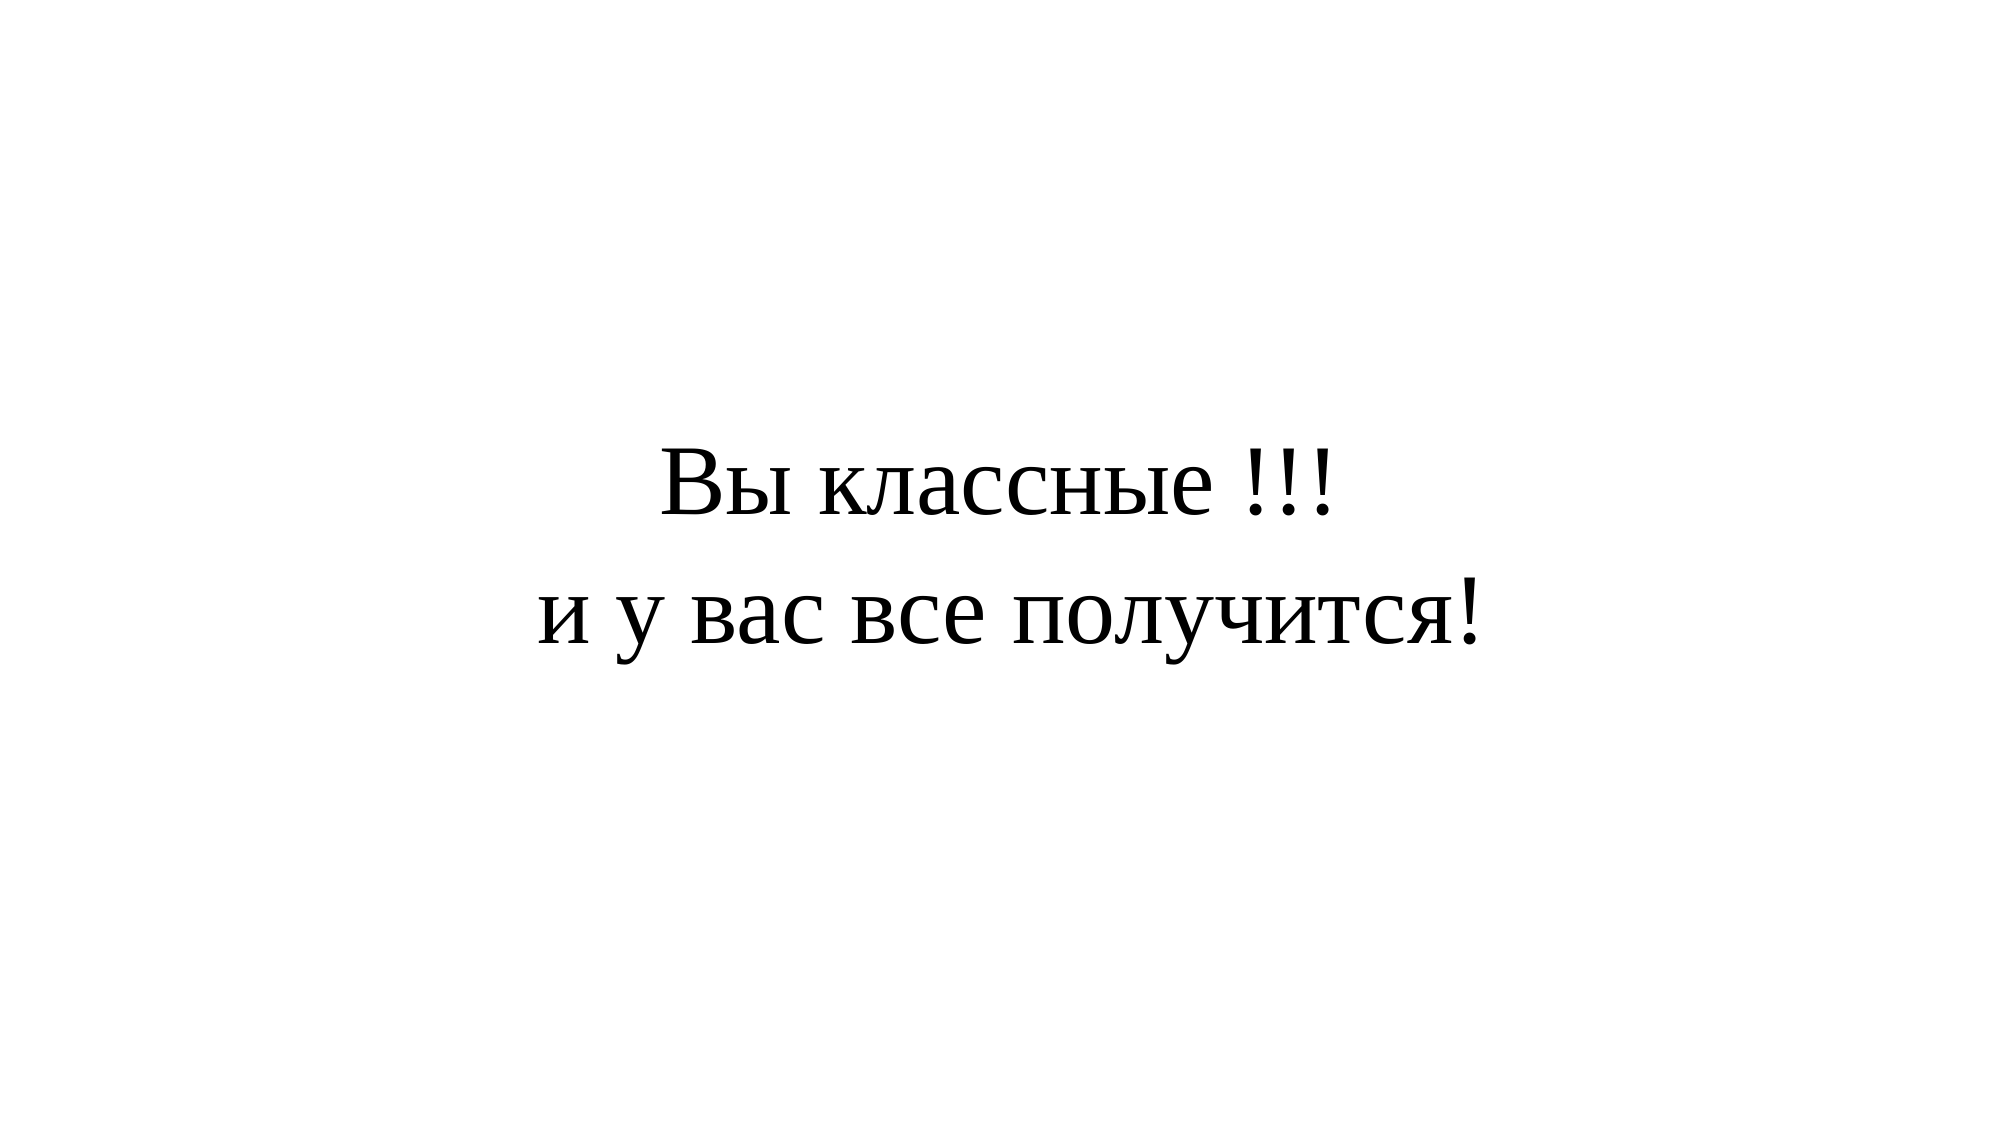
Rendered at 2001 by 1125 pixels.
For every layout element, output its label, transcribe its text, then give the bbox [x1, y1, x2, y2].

list Вы классные !!! и у вас все получится! [137, 420, 1863, 1014]
